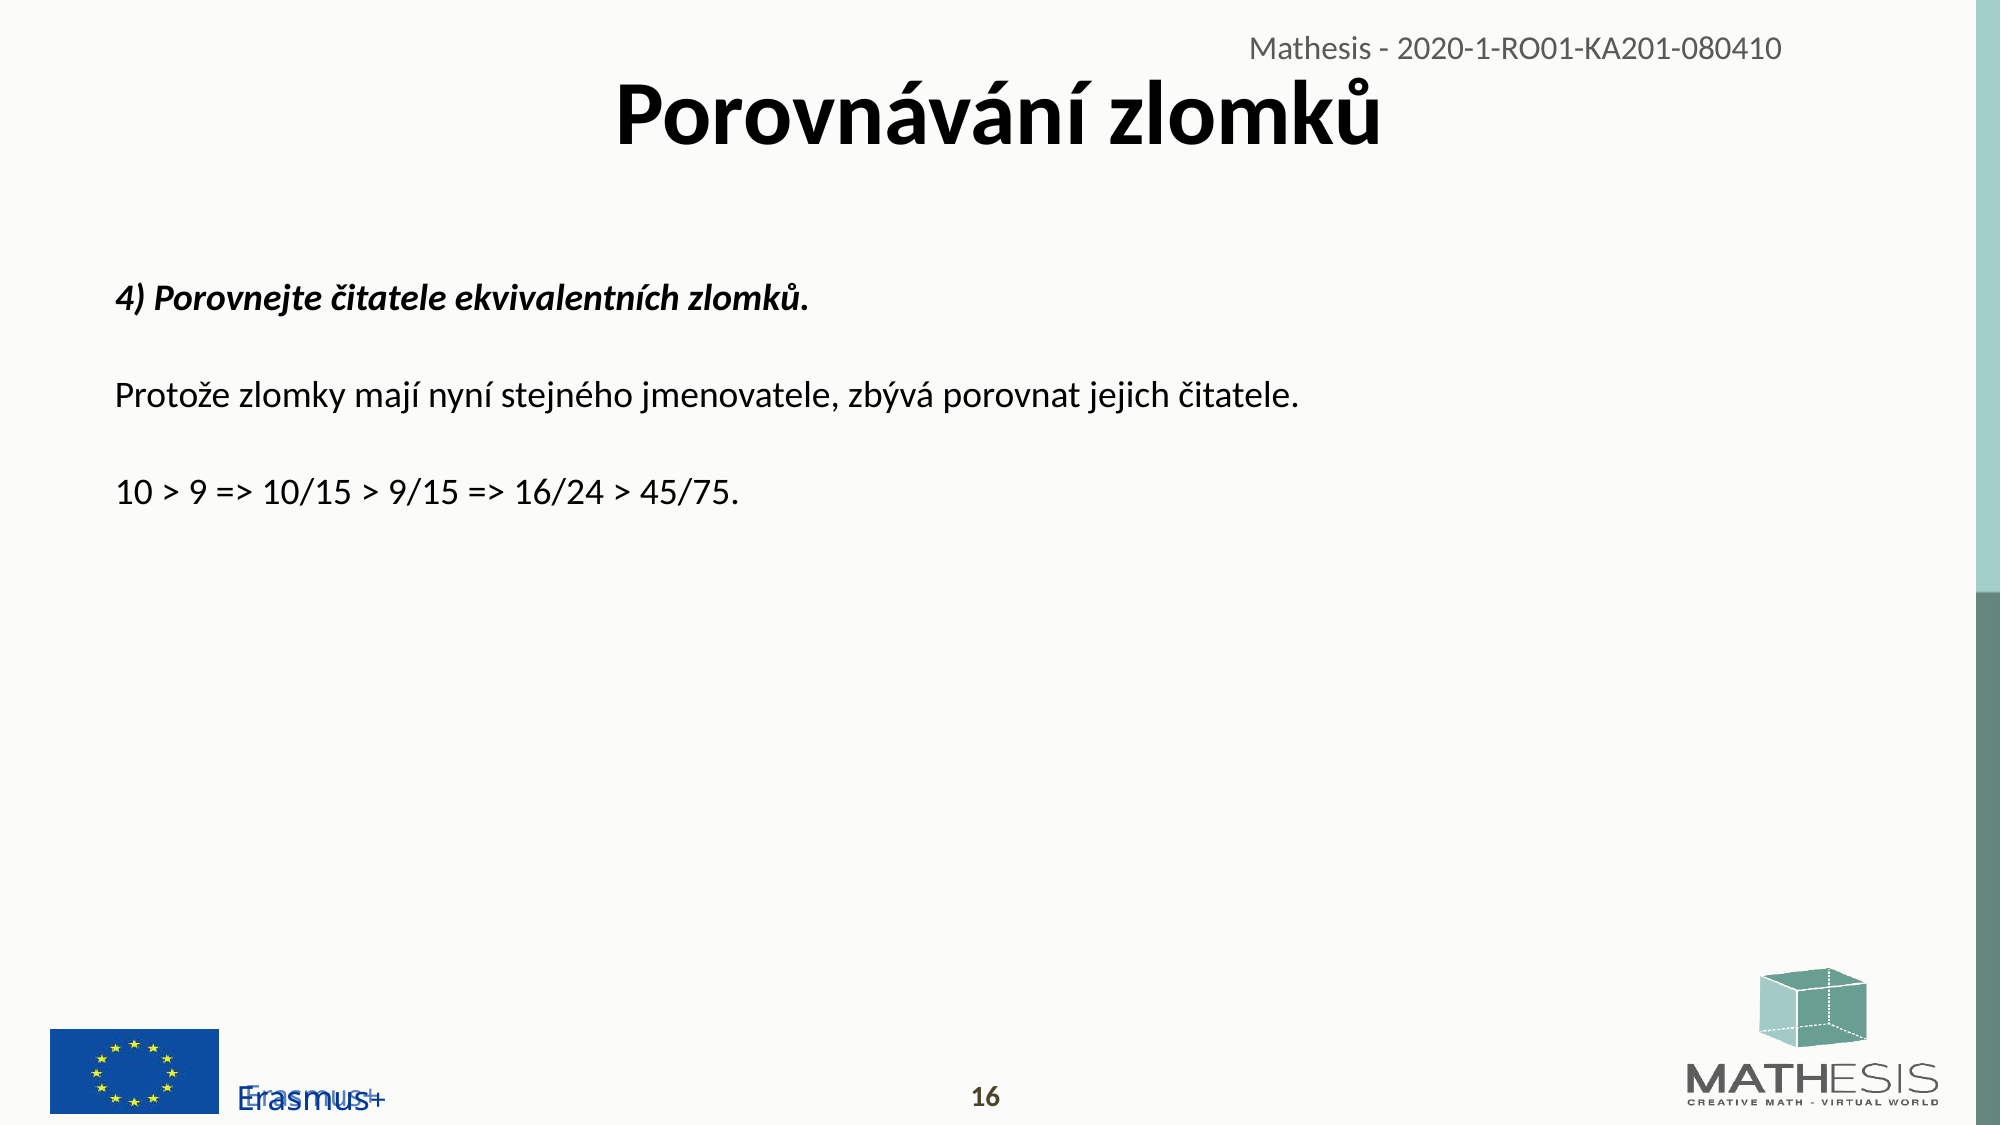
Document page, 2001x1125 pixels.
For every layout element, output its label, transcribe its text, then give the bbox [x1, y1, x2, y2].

list 4) Porovnejte čitatele ekvivalentních zlomků. Protože zlomky mají nyní stejného jmenovatele, zbývá porovnat jejich čitatele. 10 > 9 => 10/15 > 9/15 => 16/24 > 45/75. [99, 262, 1900, 1005]
title Porovnávání zlomků [99, 45, 1900, 233]
picture [50, 1029, 219, 1114]
